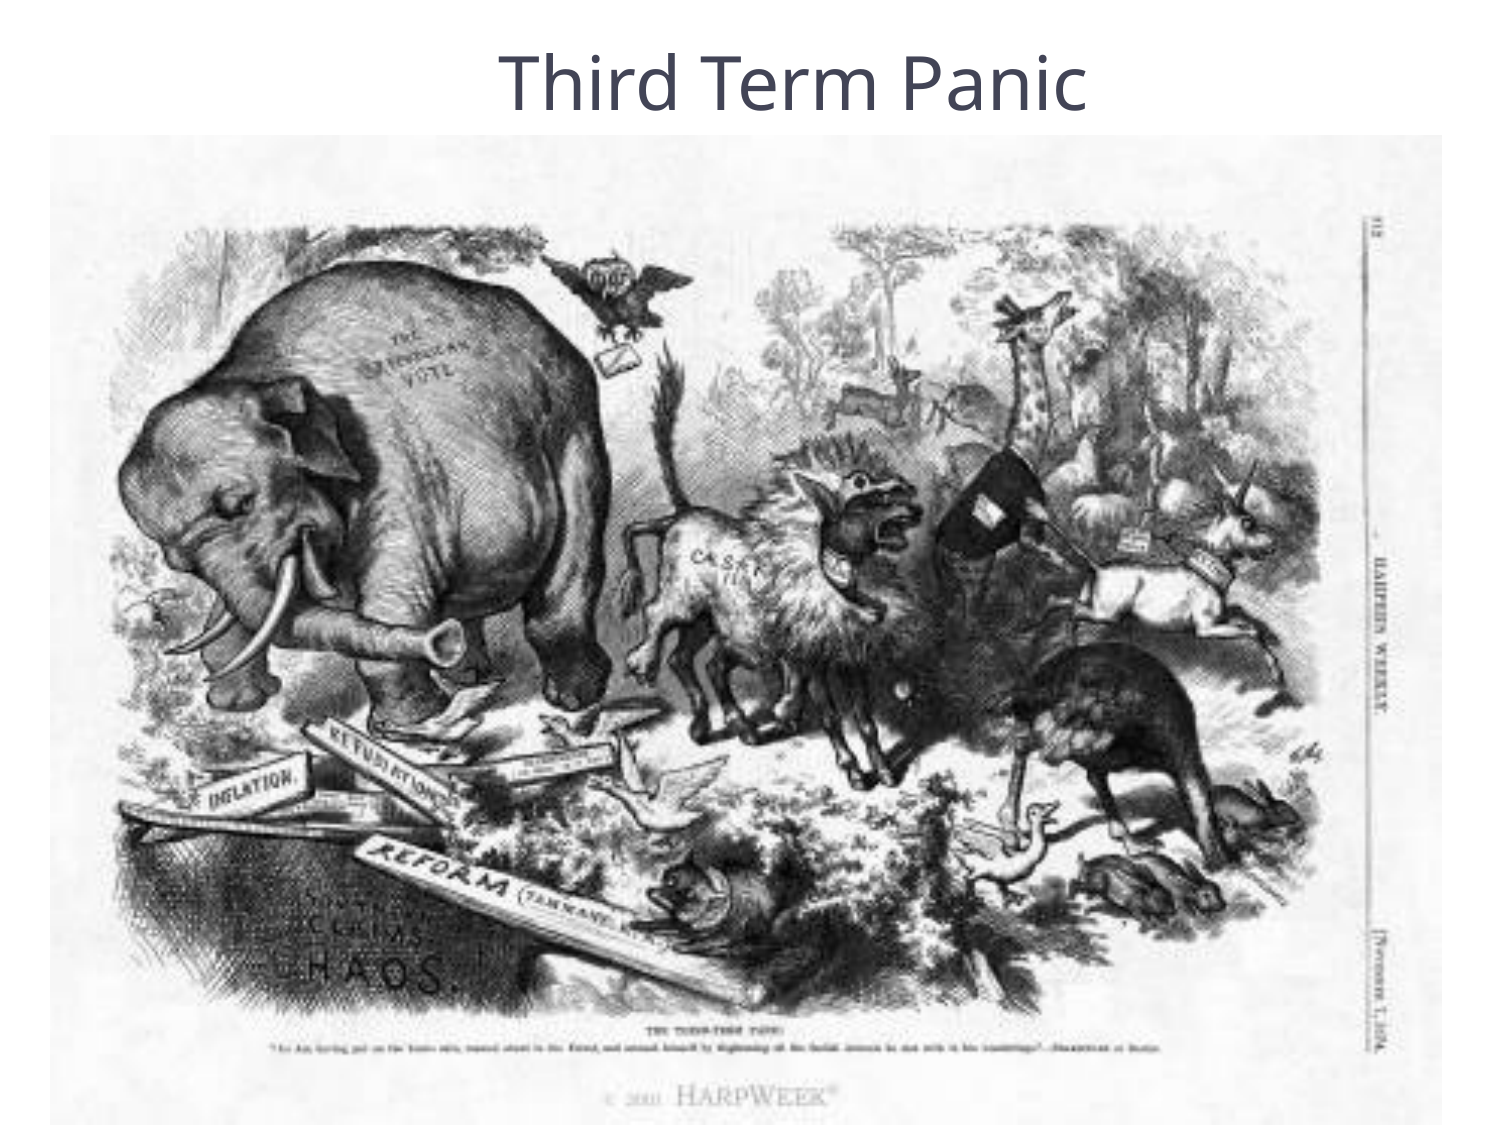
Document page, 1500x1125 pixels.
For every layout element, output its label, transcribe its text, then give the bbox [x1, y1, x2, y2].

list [49, 135, 1442, 1125]
title Third Term Panic [224, 37, 1363, 125]
